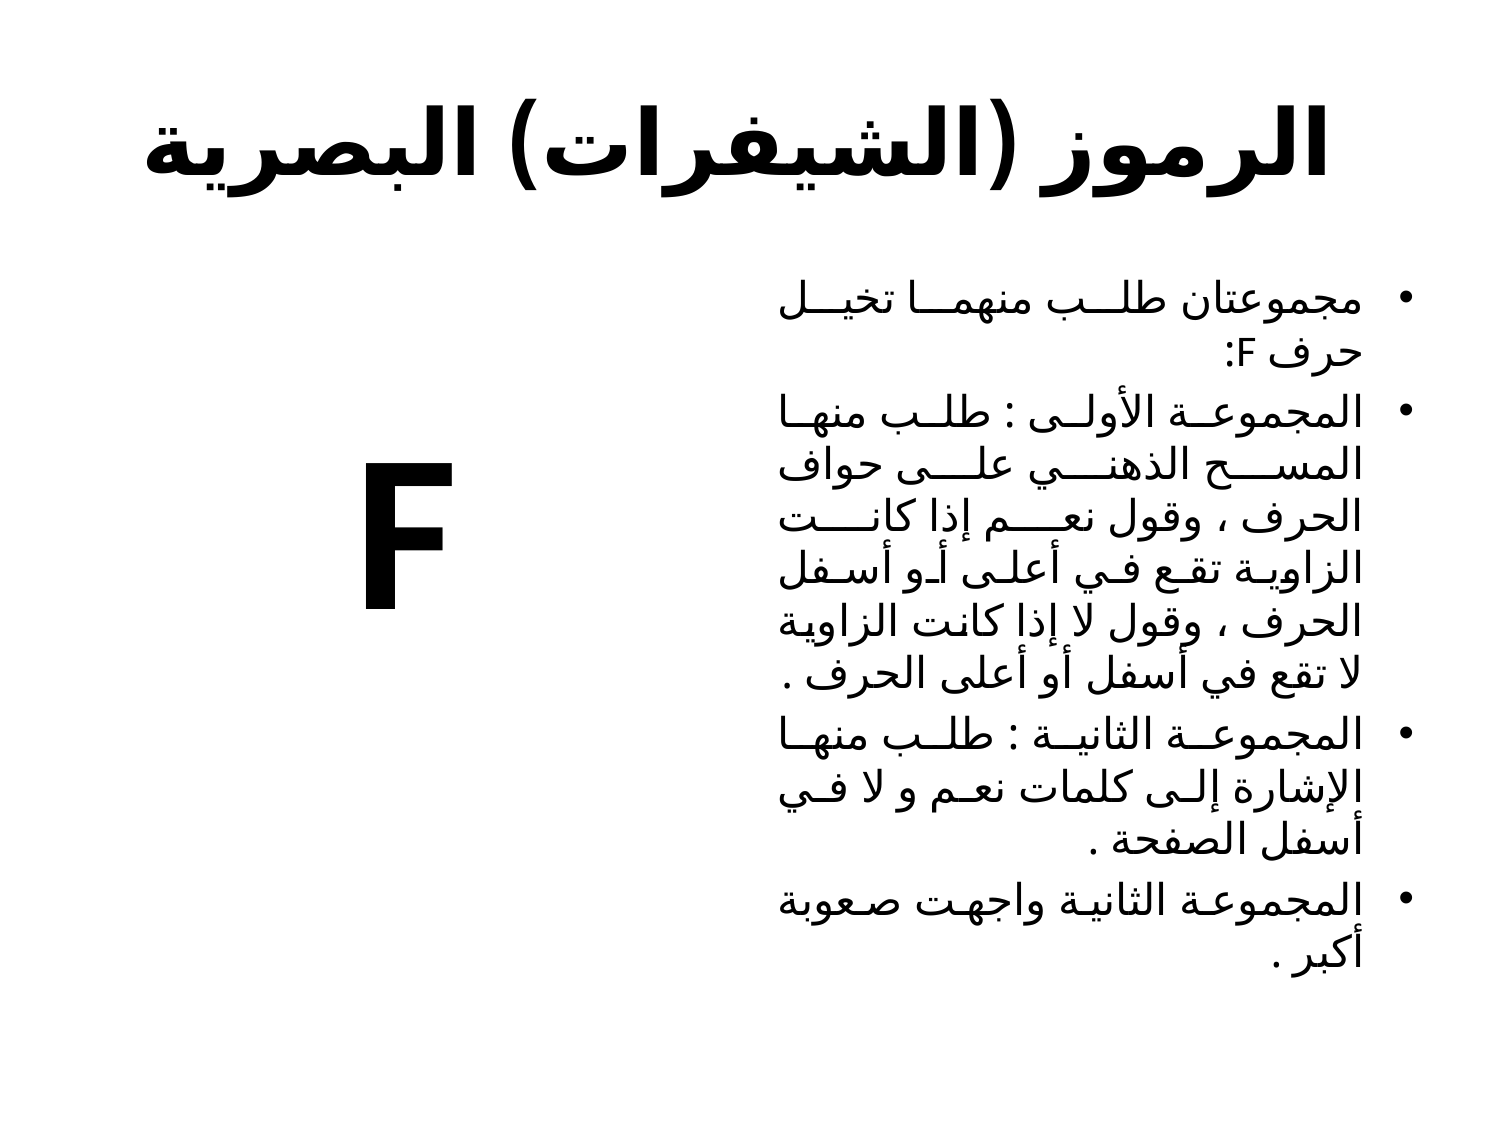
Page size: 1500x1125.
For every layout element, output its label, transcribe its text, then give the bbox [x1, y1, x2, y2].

list مجموعتان طلب منهما تخيل حرف F: المجموعة الأولى : طلب منها المسح الذهني على حواف الحرف ، وقول نعم إذا كانت الزاوية تقع في أعلى أو أسفل الحرف ، وقول لا إذا كانت الزاوية لا تقع في أسفل أو أعلى الحرف . المجموعة الثانية : طلب منها الإشارة إلى كلمات نعم و لا في أسفل الصفحة . المجموعة الثانية واجهت صعوبة أكبر . [762, 262, 1425, 1005]
list F [75, 262, 738, 1005]
title الرموز (الشيفرات) البصرية [75, 45, 1425, 233]
